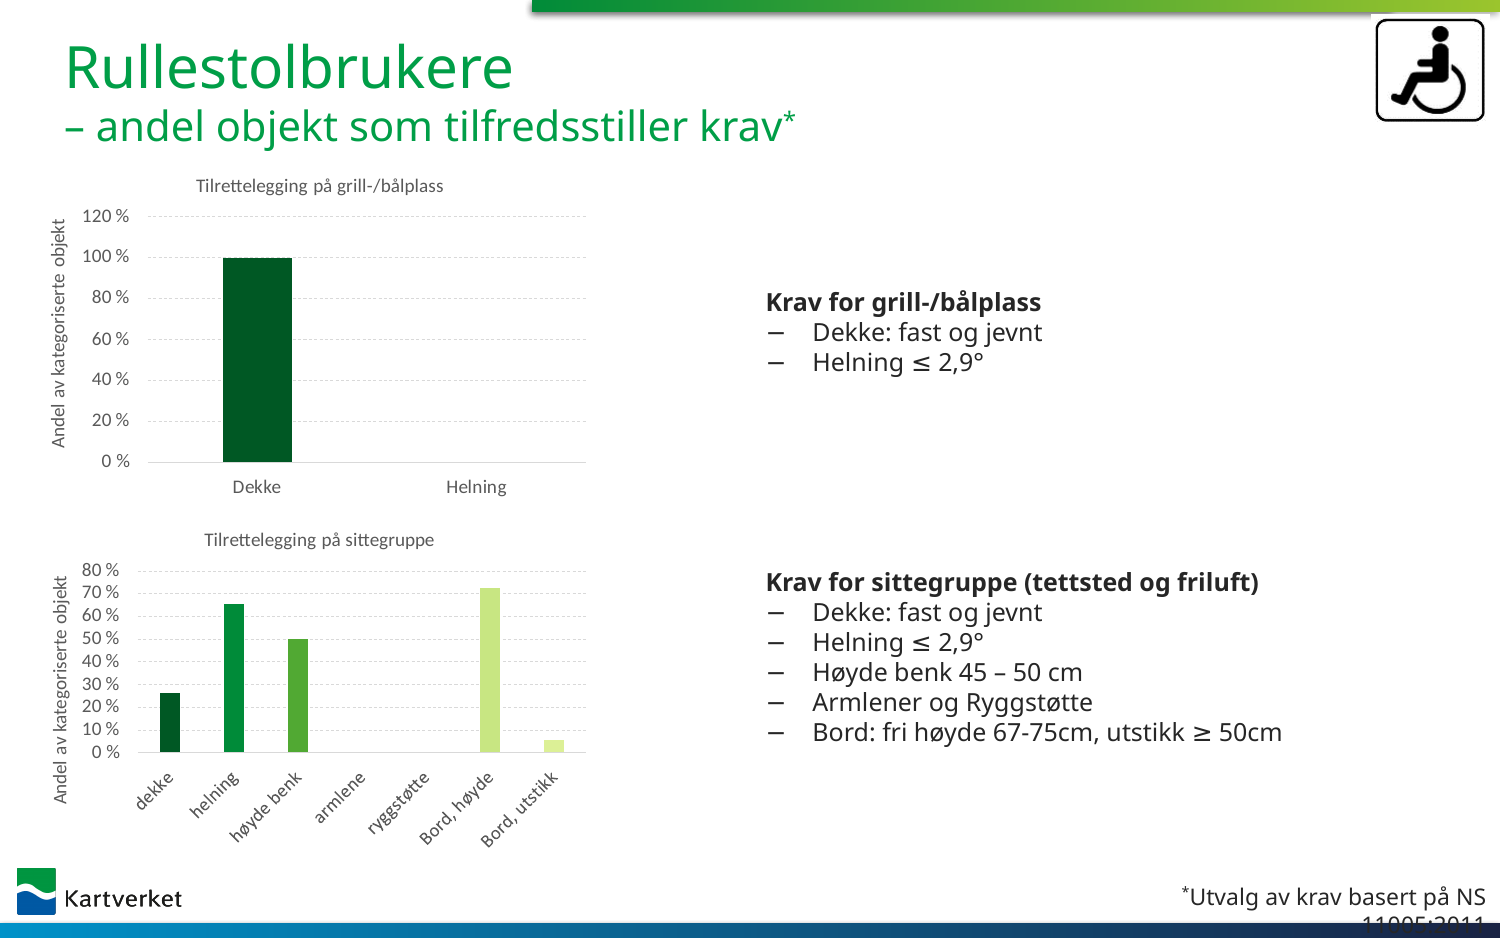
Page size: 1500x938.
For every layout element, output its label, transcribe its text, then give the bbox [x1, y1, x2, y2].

text_box Krav for sittegruppe (tettsted og friluft) Dekke: fast og jevnt Helning ≤ 2,9° Høyde benk 45 – 50 cm Armlener og Ryggstøtte Bord: fri høyde 67-75cm, utstikk ≥ 50cm [750, 559, 1500, 754]
text_box Rullestolbrukere – andel objekt som tilfredsstiller krav* [49, 14, 1431, 158]
text_box *Utvalg av krav basert på NS 11005:2011 [1068, 873, 1500, 938]
text_box Krav for grill-/bålplass Dekke: fast og jevnt Helning ≤ 2,9° [750, 279, 1452, 384]
picture [41, 166, 597, 505]
picture [41, 520, 597, 859]
picture [1371, 13, 1491, 127]
